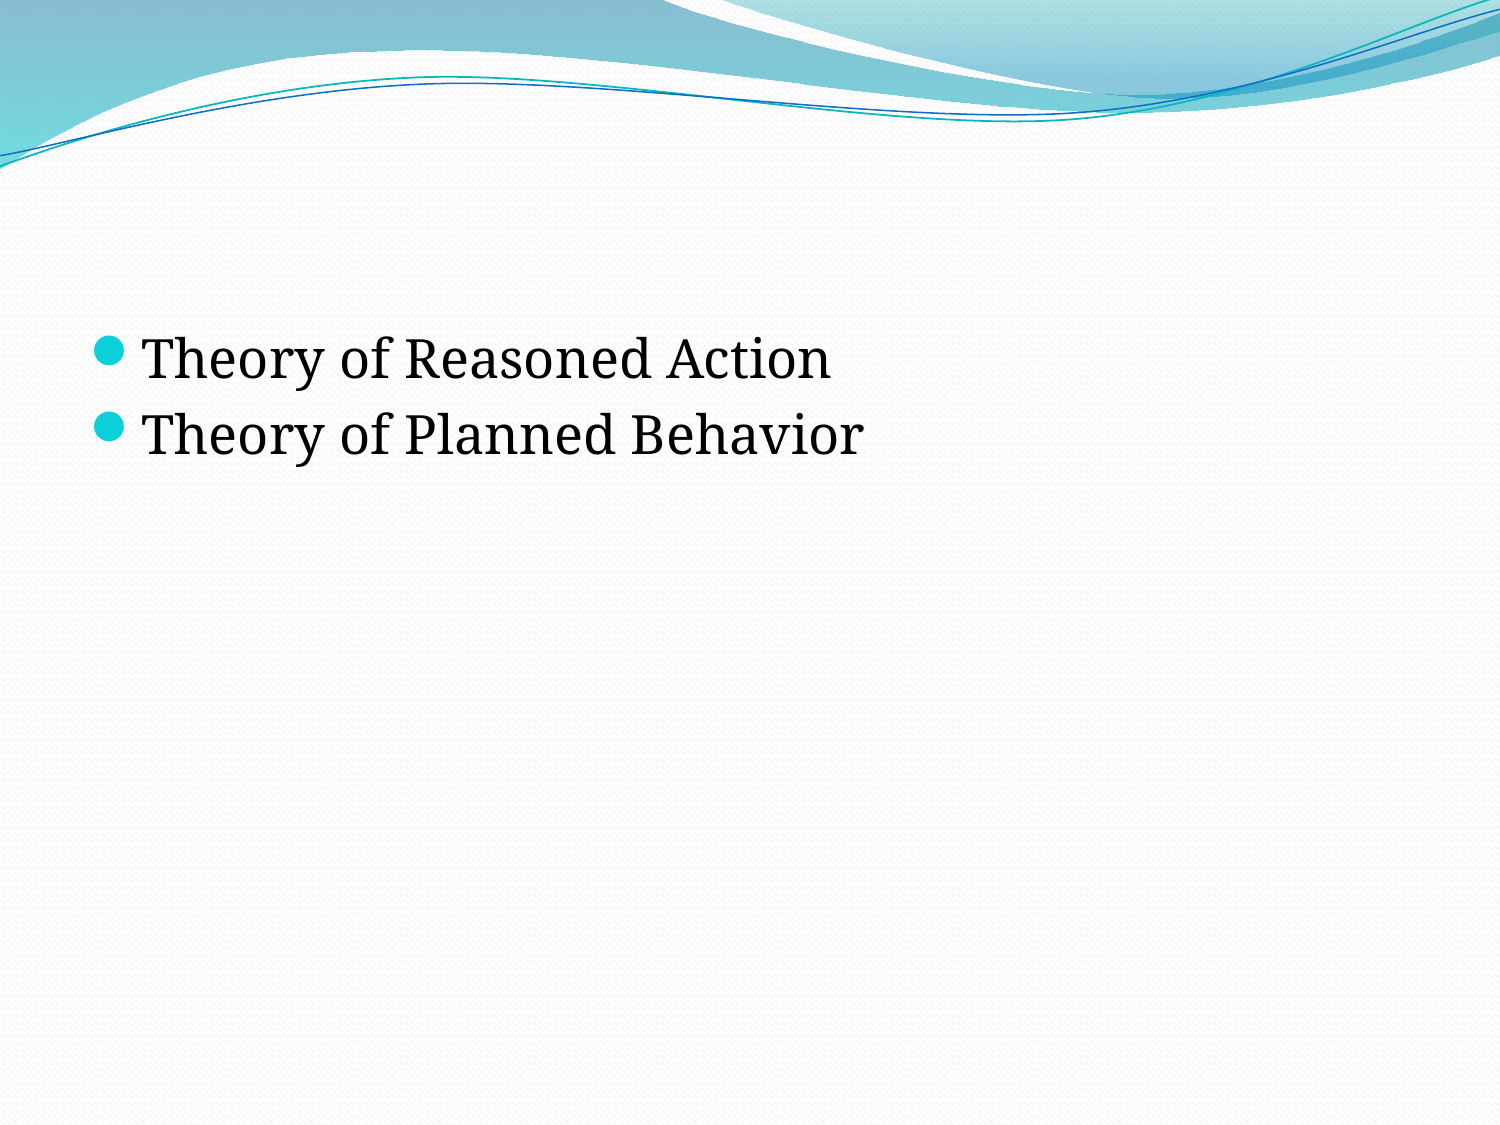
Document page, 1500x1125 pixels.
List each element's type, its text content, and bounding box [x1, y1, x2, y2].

list Theory of Reasoned Action Theory of Planned Behavior [75, 317, 1425, 1038]
